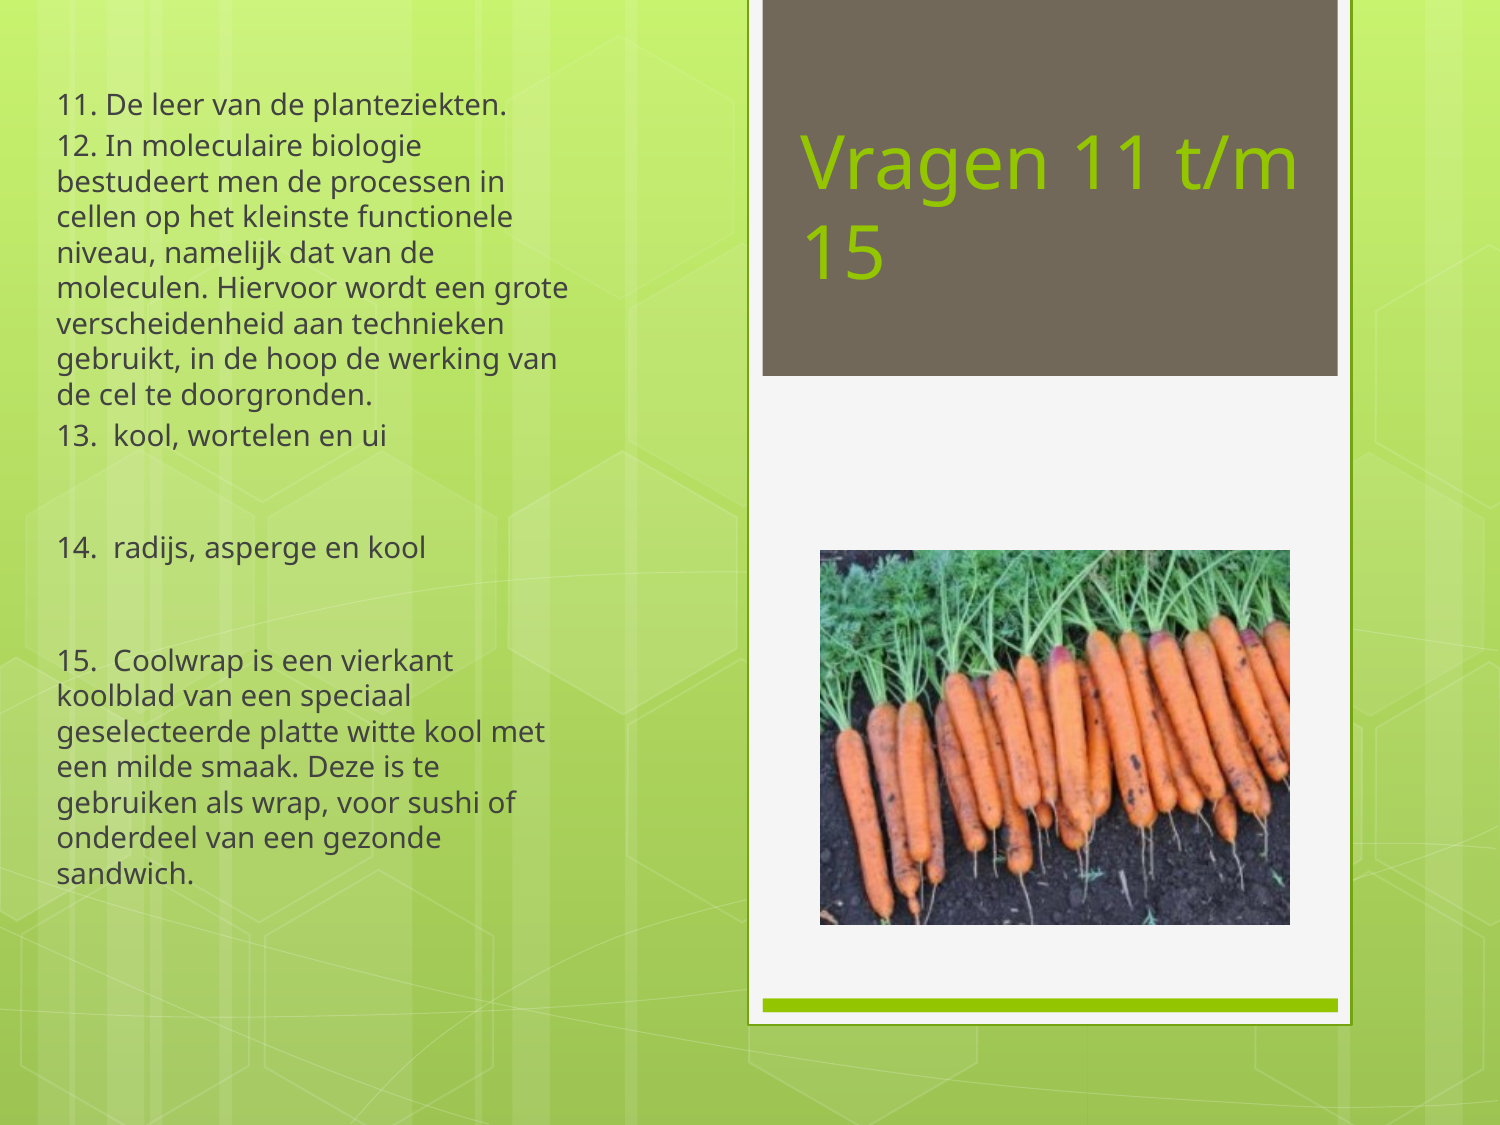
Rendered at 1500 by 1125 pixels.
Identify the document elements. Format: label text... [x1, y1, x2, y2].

picture [820, 550, 1290, 925]
title Vragen 11 t/m 15 [785, 54, 1329, 303]
subtitle 11. De leer van de planteziekten. 12. In moleculaire biologie bestudeert men de processen in cellen op het kleinste functionele niveau, namelijk dat van de moleculen. Hiervoor wordt een grote verscheidenheid aan technieken gebruikt, in de hoop de werking van de cel te doorgronden. 13. kool, wortelen en ui 14. radijs, asperge en kool 15. Coolwrap is een vierkant koolblad van een speciaal geselecteerde platte witte kool met een milde smaak. Deze is te gebruiken als wrap, voor sushi of onderdeel van een gezonde sandwich. [41, 78, 585, 906]
